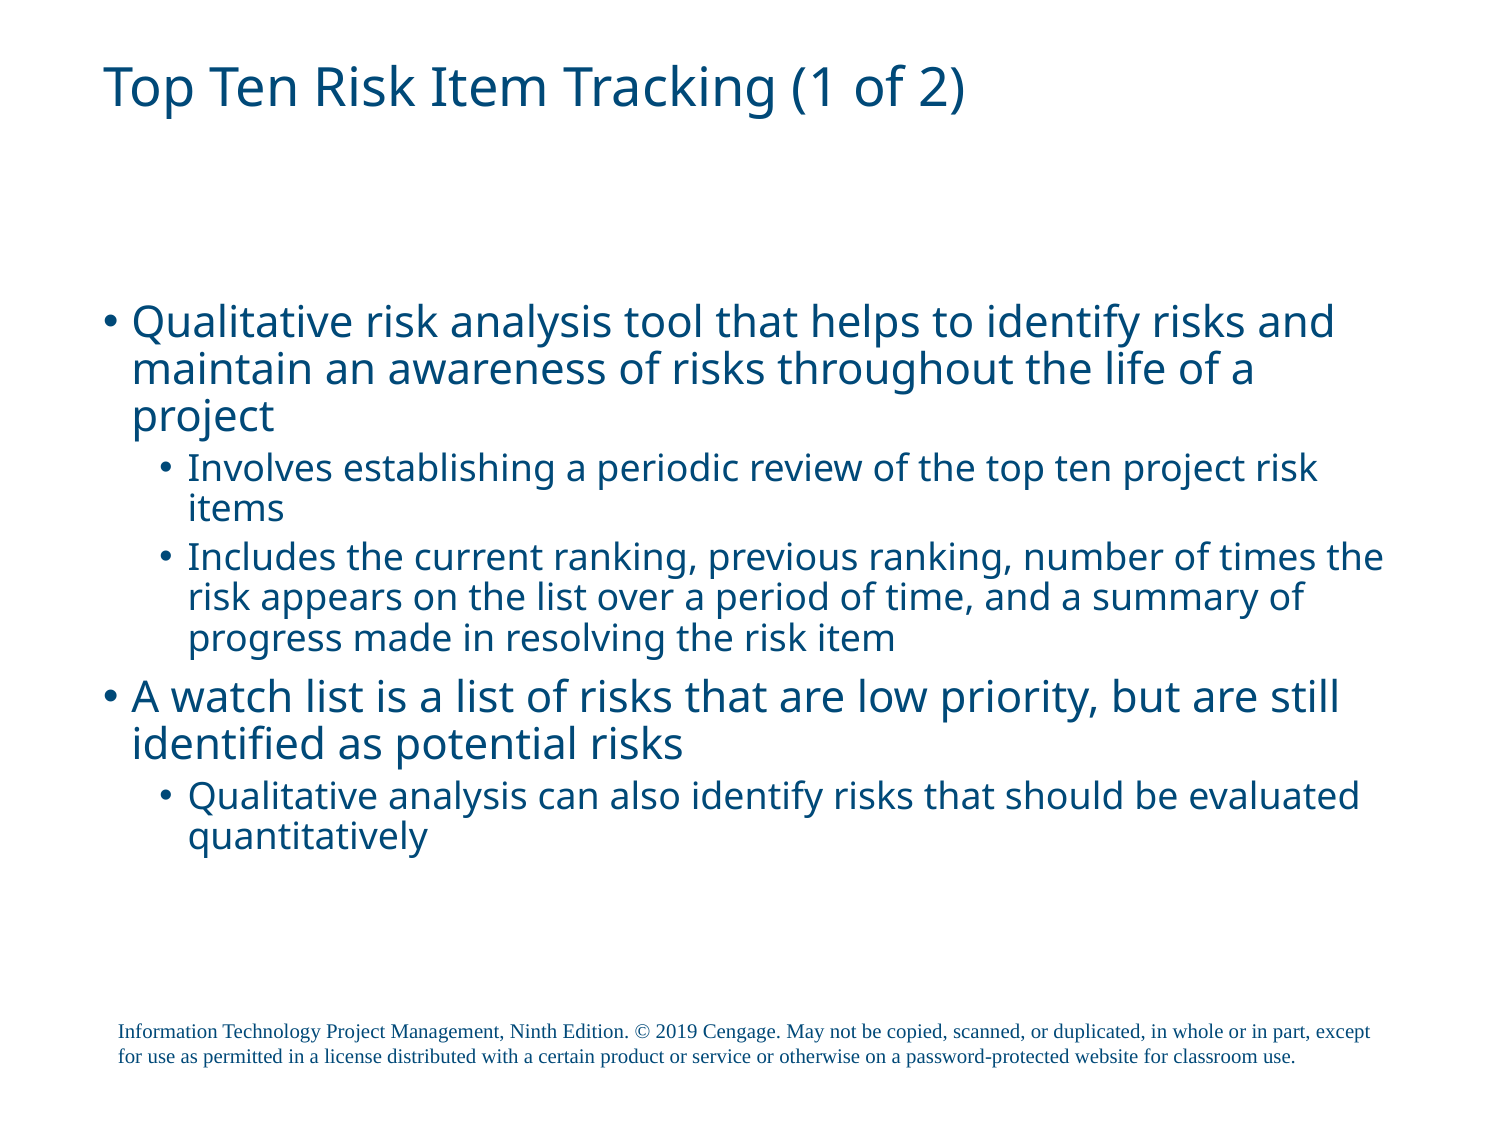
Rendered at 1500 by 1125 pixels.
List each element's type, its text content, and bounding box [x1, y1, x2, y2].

title Top Ten Risk Item Tracking (1 of 2) [103, 59, 1397, 278]
list Qualitative risk analysis tool that helps to identify risks and maintain an awareness of risks throughout the life of a project Involves establishing a periodic review of the top ten project risk items Includes the current ranking, previous ranking, number of times the risk appears on the list over a period of time, and a summary of progress made in resolving the risk item A watch list is a list of risks that are low priority, but are still identified as potential risks Qualitative analysis can also identify risks that should be evaluated quantitatively [103, 299, 1397, 1009]
footer Information Technology Project Management, Ninth Edition. © 2019 Cengage. May not be copied, scanned, or duplicated, in whole or in part, except for use as permitted in a license distributed with a certain product or service or otherwise on a password-protected website for classroom use. [103, 1009, 1397, 1070]
